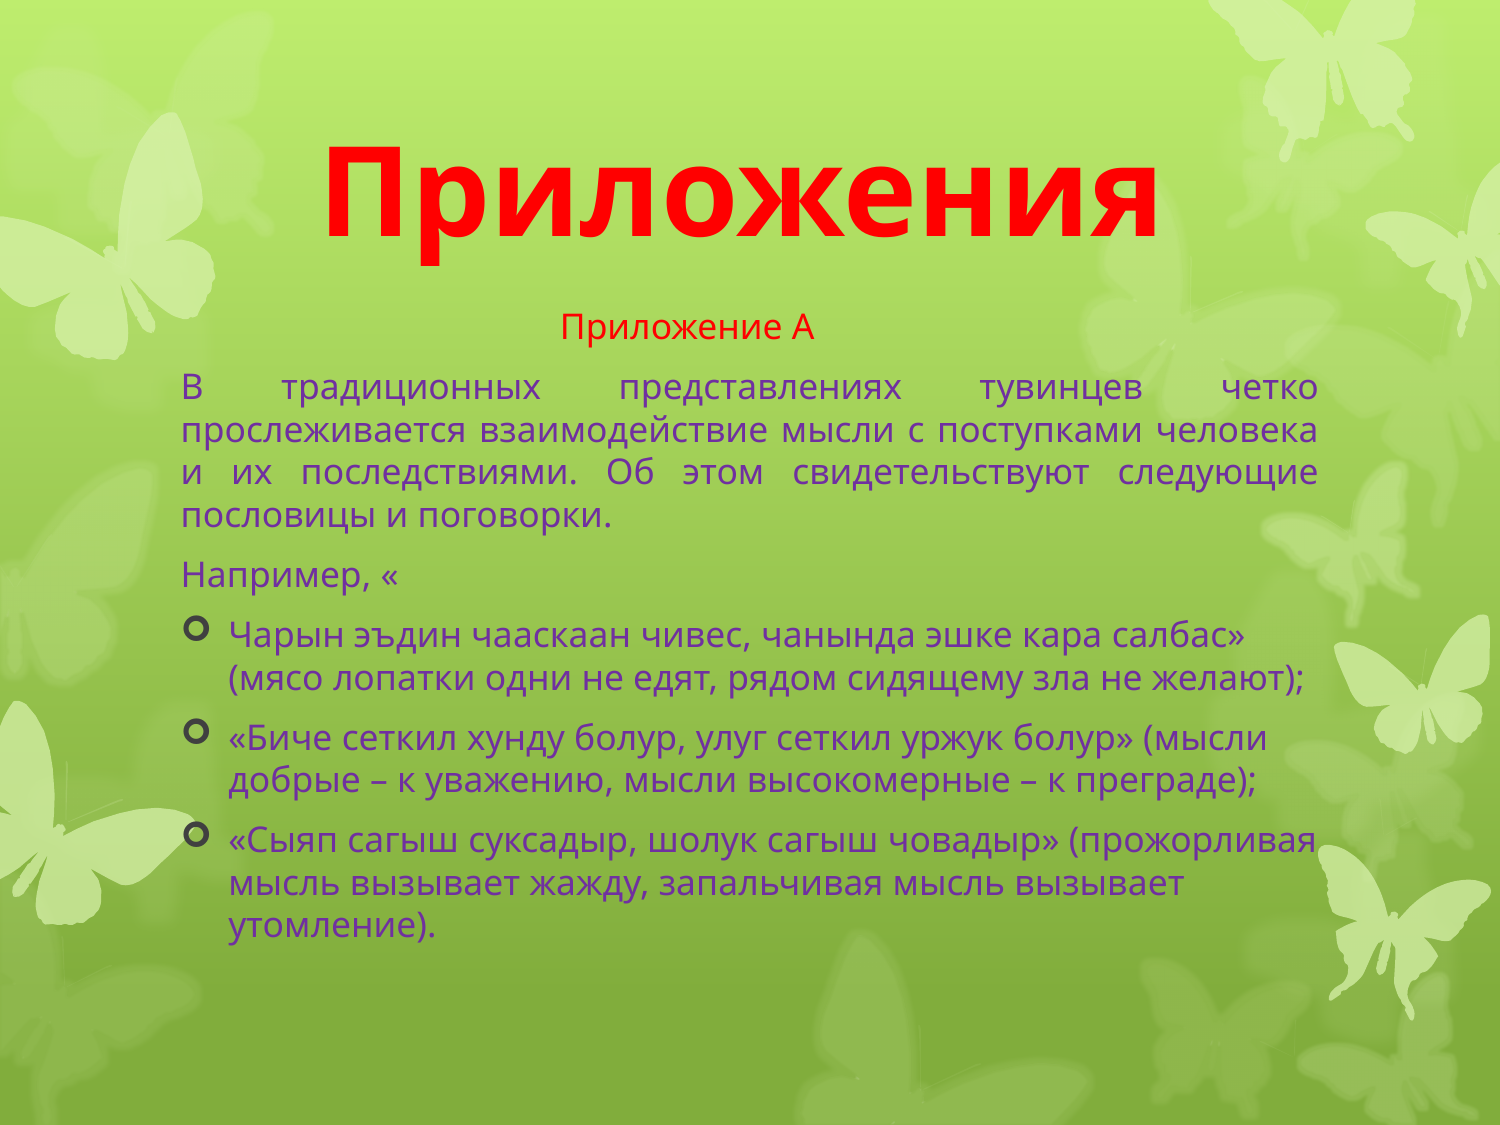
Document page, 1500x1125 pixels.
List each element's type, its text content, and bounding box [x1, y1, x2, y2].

title Приложения [165, 110, 1335, 263]
list Приложение А В традиционных представлениях тувинцев четко прослеживается взаимодействие мысли с поступками человека и их последствиями. Об этом свидетельствуют следующие пословицы и поговорки. Например, « Чарын эъдин чааскаан чивес, чанында эшке кара салбас» (мясо лопатки одни не едят, рядом сидящему зла не желают); «Биче сеткил хунду болур, улуг сеткил уржук болур» (мысли добрые – к уважению, мысли высокомерные – к преграде); «Сыяп сагыш суксадыр, шолук сагыш човадыр» (прожорливая мысль вызывает жажду, запальчивая мысль вызывает утомление). [165, 296, 1335, 962]
